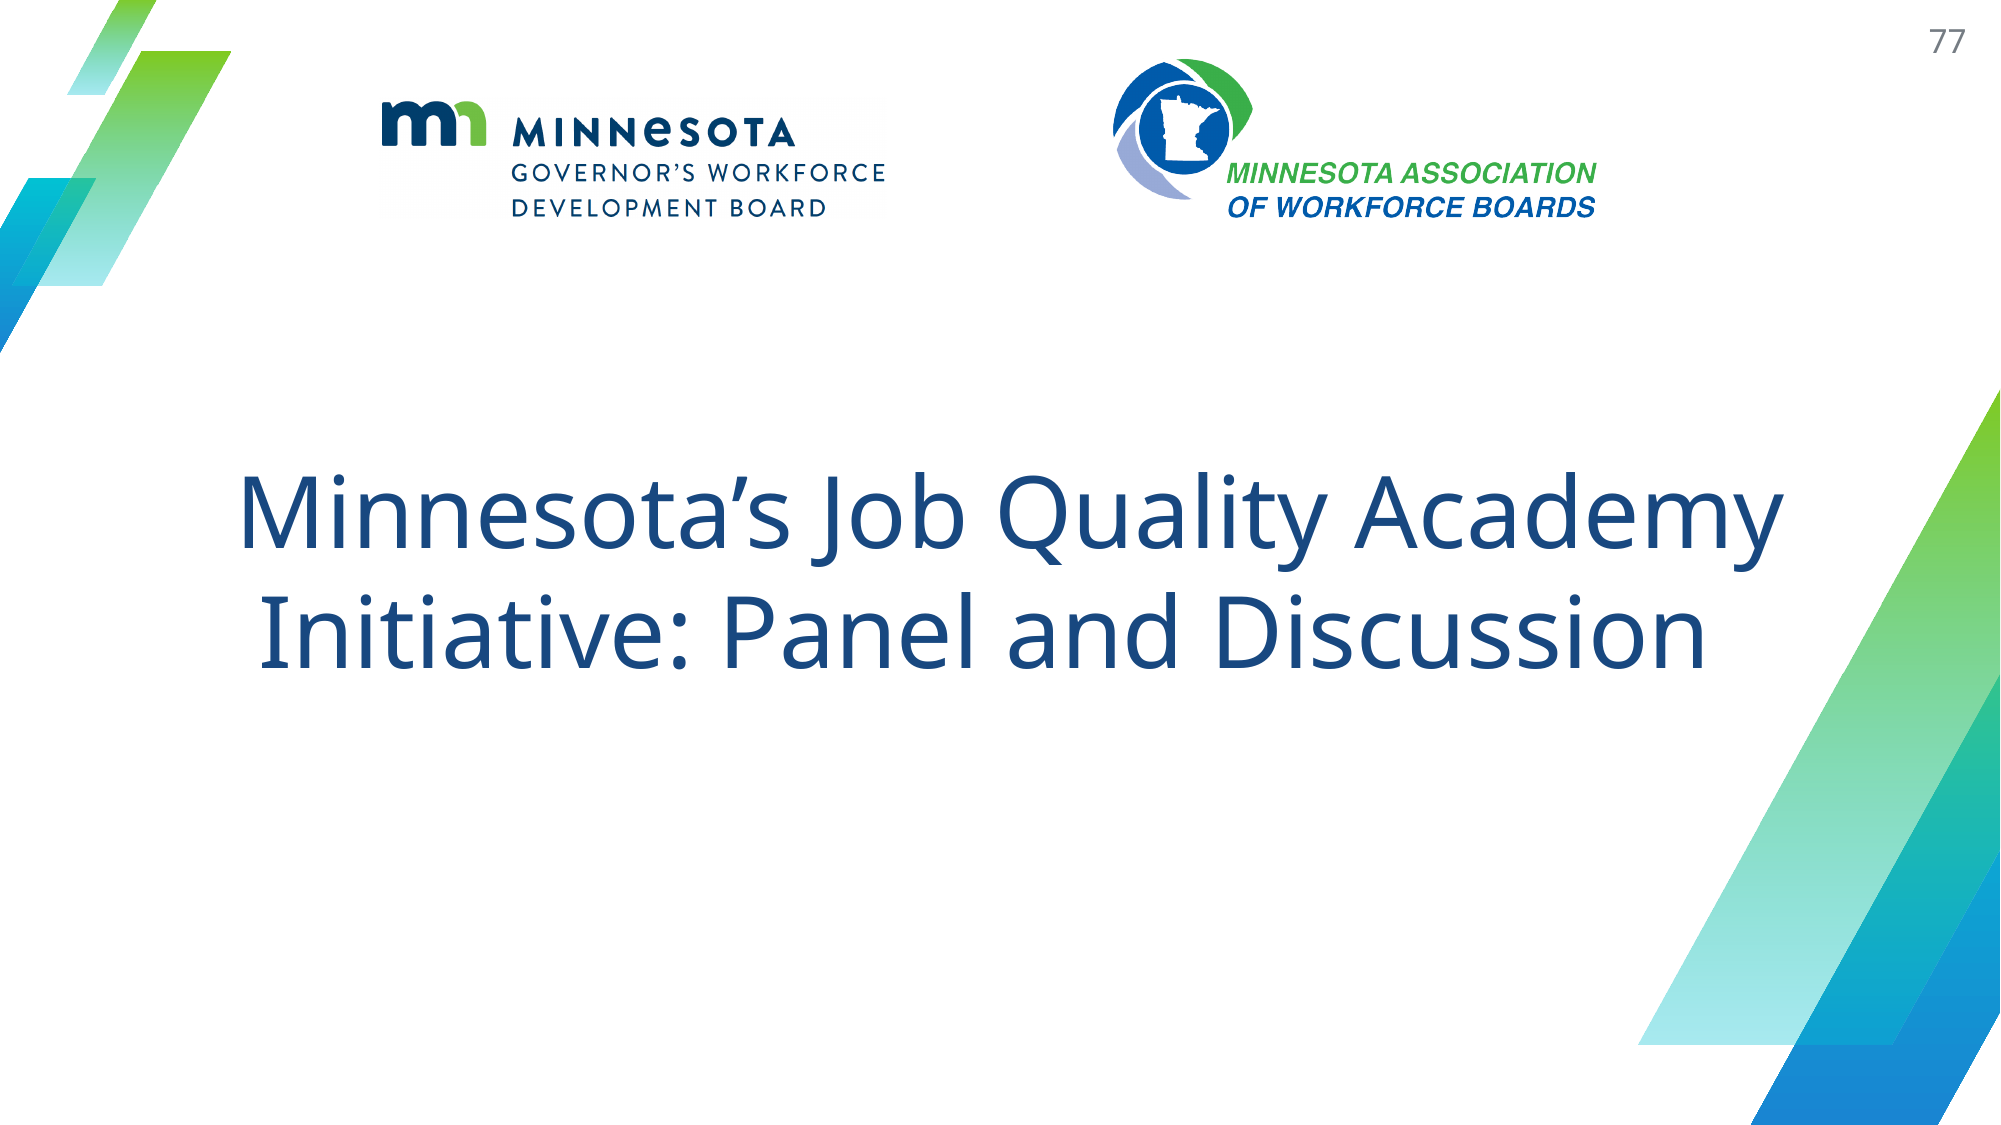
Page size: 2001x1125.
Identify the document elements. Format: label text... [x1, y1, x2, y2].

text_box Minnesota’s Job Quality Academy Initiative: Panel and Discussion [150, 449, 1872, 814]
picture [1113, 58, 1597, 219]
slide_number 77 [1871, 0, 1967, 87]
picture [378, 97, 887, 219]
